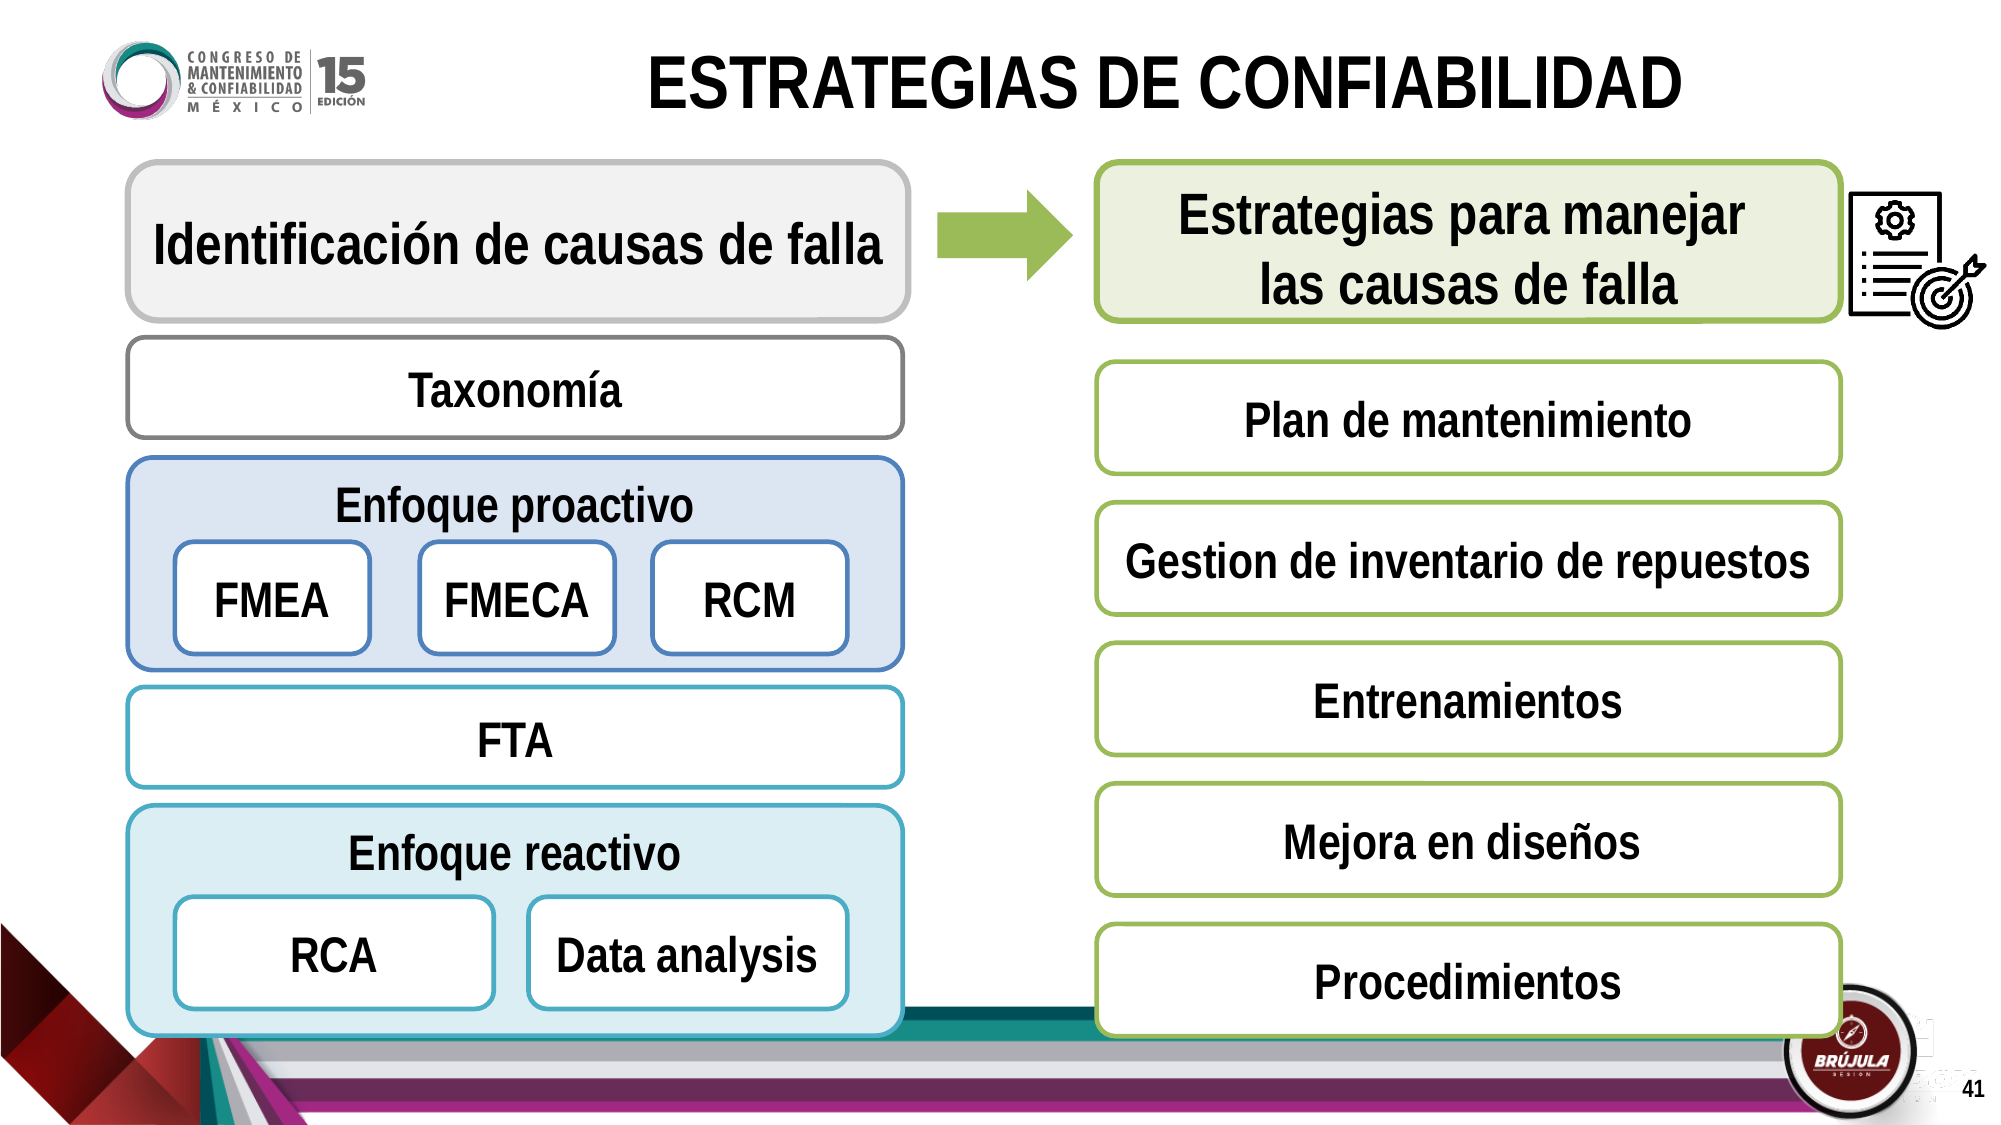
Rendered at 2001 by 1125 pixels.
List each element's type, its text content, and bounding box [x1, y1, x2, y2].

text_box FTA [127, 686, 903, 788]
picture [0, 923, 1977, 1125]
text_box FMECA [419, 541, 615, 654]
text_box FMEA [174, 541, 370, 654]
slide_number 41 [1550, 1065, 2000, 1125]
title ESTRATEGIAS DE CONFIABILIDAD [419, 4, 1913, 164]
text_box Data analysis [528, 896, 848, 1009]
text_box Estrategias para manejar las causas de falla [1096, 164, 1841, 321]
text_box Procedimientos [1096, 923, 1841, 1037]
text_box Taxonomía [127, 337, 903, 438]
text_box Enfoque proactivo [127, 457, 903, 671]
text_box Entrenamientos [1096, 642, 1841, 756]
text_box Mejora en diseños [1096, 783, 1841, 896]
text_box Plan de mantenimiento [1096, 361, 1841, 474]
text_box Identificación de causas de falla [127, 162, 909, 321]
text_box RCA [174, 896, 494, 1009]
text_box Gestion de inventario de repuestos [1096, 502, 1841, 615]
picture [101, 41, 366, 120]
text_box RCM [652, 541, 848, 654]
text_box Enfoque reactivo [127, 805, 903, 1036]
text_box [936, 186, 1075, 284]
picture [1834, 189, 2000, 334]
